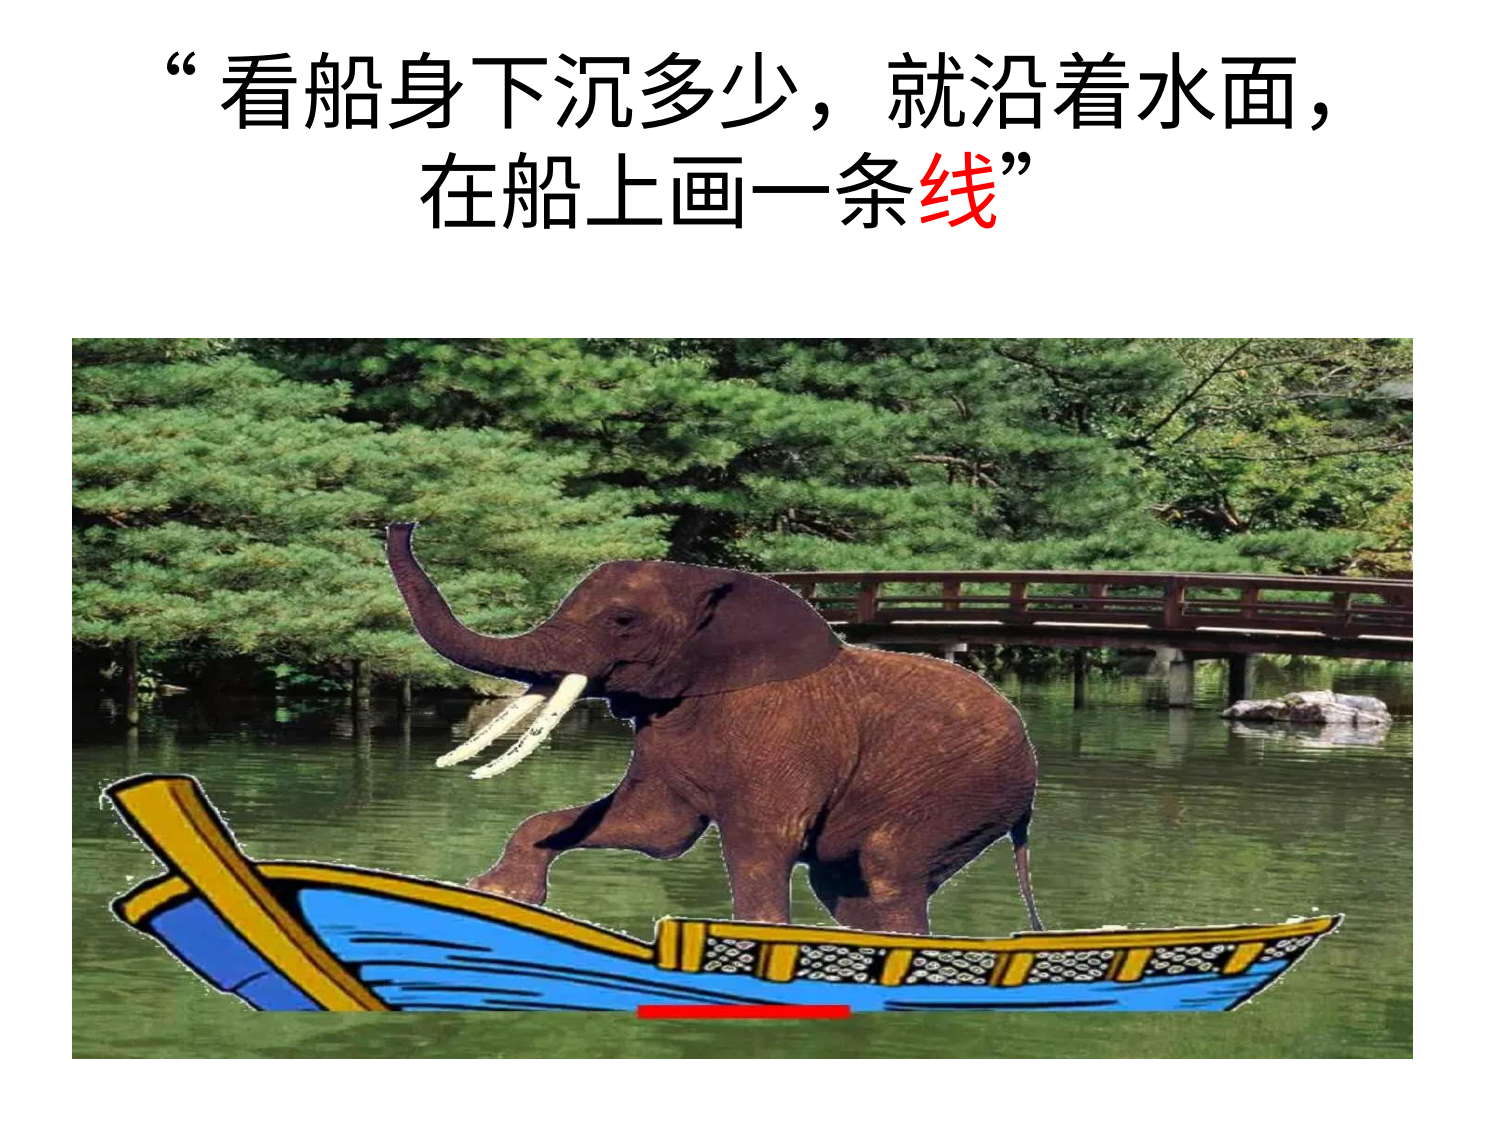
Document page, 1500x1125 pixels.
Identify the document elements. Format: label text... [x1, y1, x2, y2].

title “看船身下沉多少，就沿着水面，在船上画一条线” [75, 31, 1425, 247]
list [72, 337, 1413, 1059]
